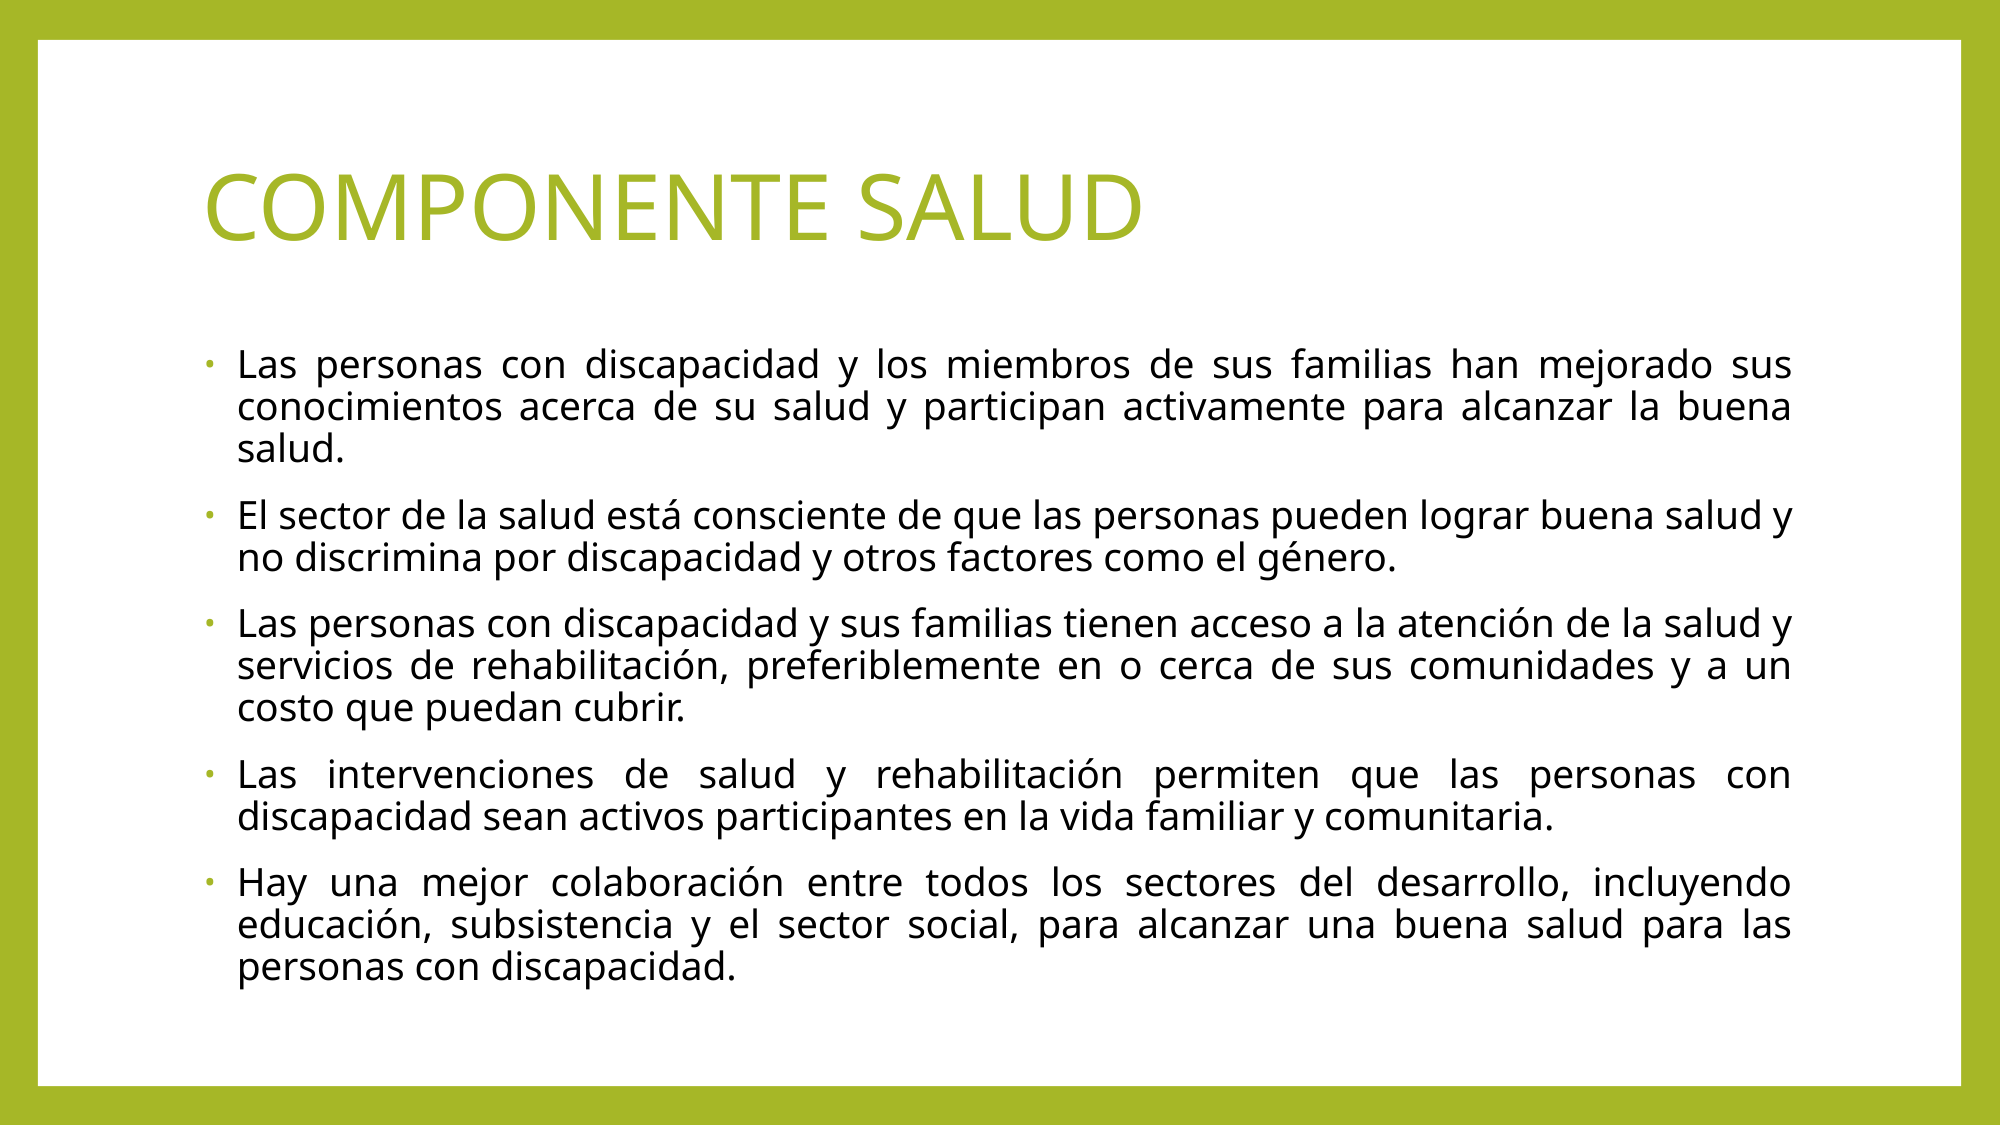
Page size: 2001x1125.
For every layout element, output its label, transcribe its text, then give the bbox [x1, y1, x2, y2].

list Las personas con discapacidad y los miembros de sus familias han mejorado sus conocimientos acerca de su salud y participan activamente para alcanzar la buena salud. El sector de la salud está consciente de que las personas pueden lograr buena salud y no discrimina por discapacidad y otros factores como el género. Las personas con discapacidad y sus familias tienen acceso a la atención de la salud y servicios de rehabilitación, preferiblemente en o cerca de sus comunidades y a un costo que puedan cubrir. Las intervenciones de salud y rehabilitación permiten que las personas con discapacidad sean activos participantes en la vida familiar y comunitaria. Hay una mejor colaboración entre todos los sectores del desarrollo, incluyendo educación, subsistencia y el sector social, para alcanzar una buena salud para las personas con discapacidad. [187, 337, 1808, 1000]
title COMPONENTE SALUD [187, 99, 1808, 323]
